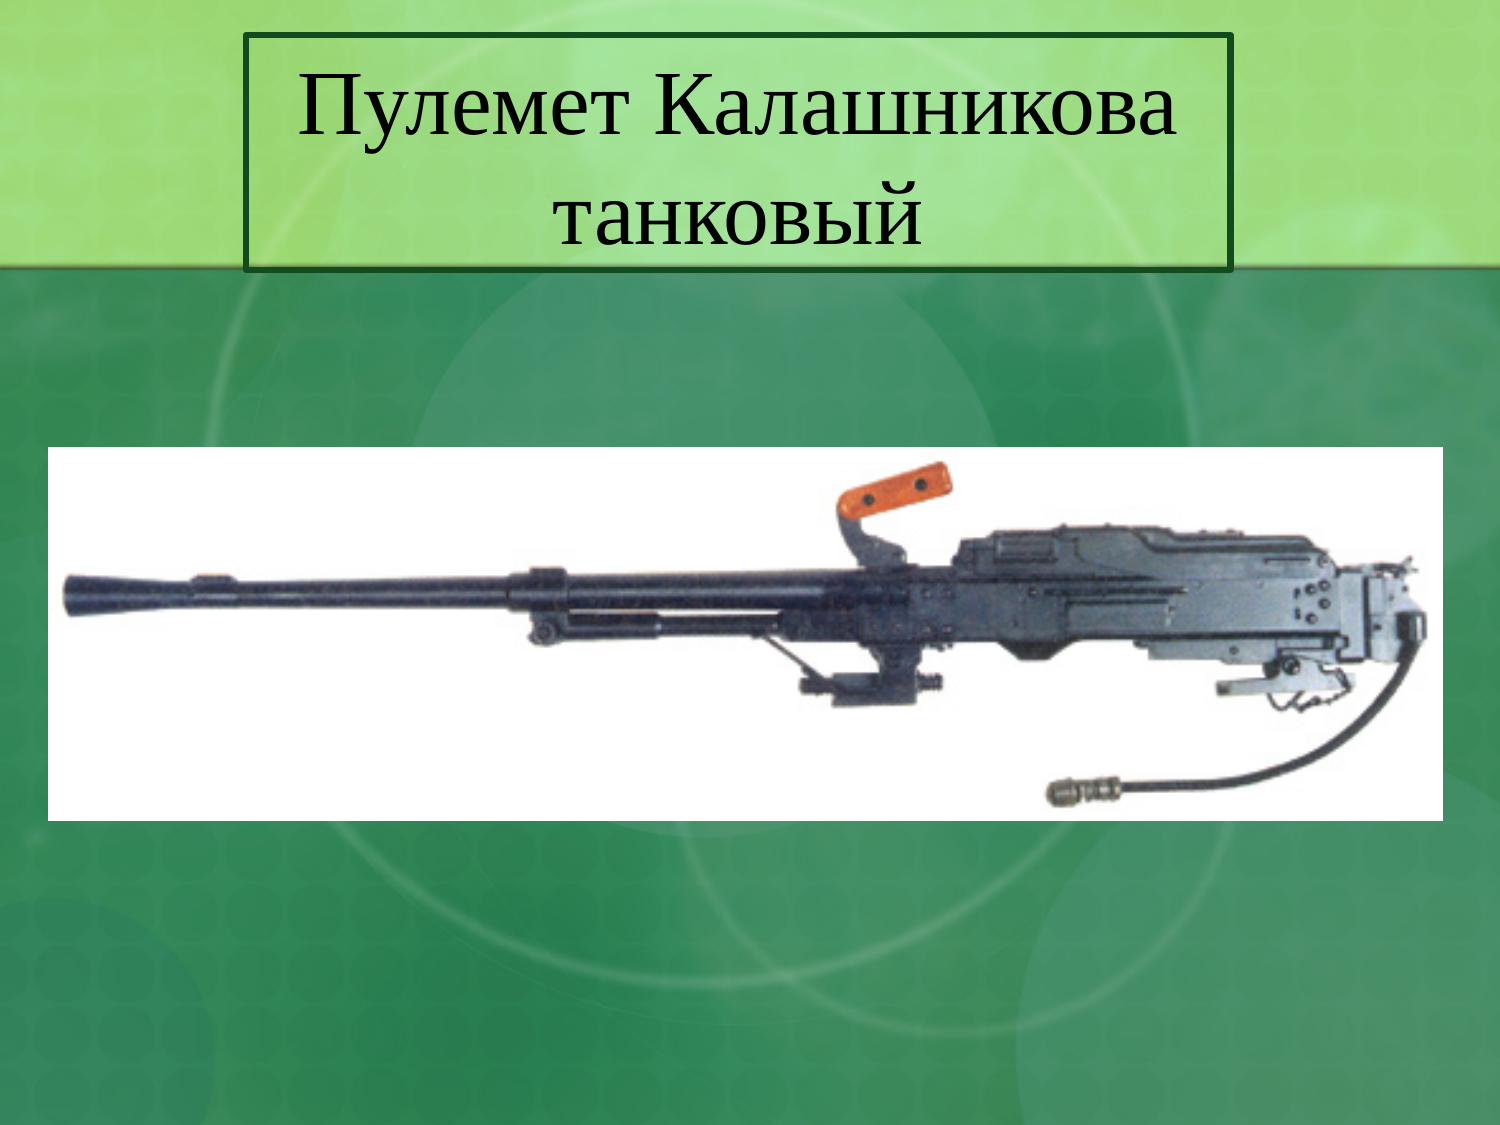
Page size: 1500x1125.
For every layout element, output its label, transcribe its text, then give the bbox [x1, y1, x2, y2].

text_box Пулемет Калашникова танковый [246, 35, 1231, 270]
picture [0, 0, 1500, 1125]
